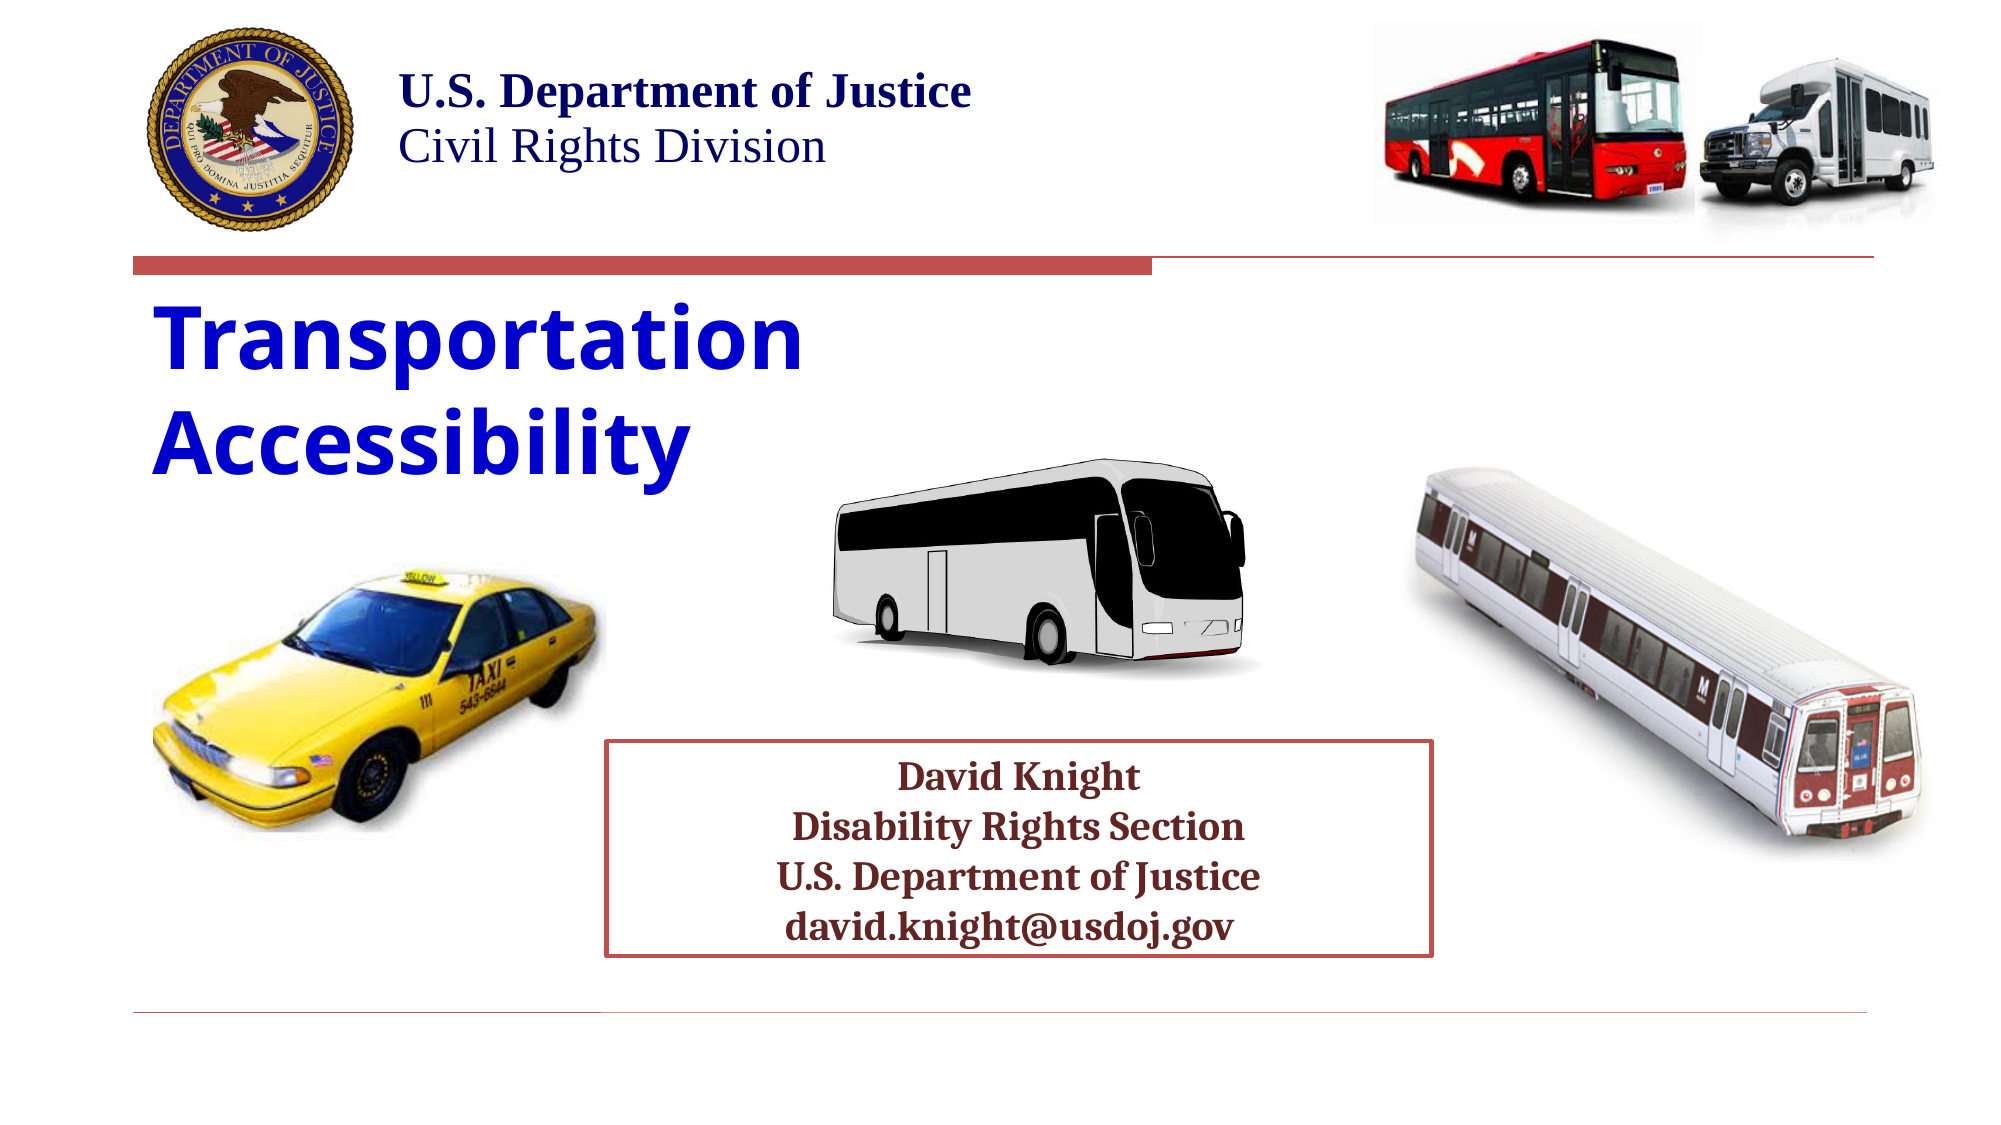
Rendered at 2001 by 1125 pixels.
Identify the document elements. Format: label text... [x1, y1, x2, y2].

picture [1374, 21, 1940, 245]
text_box Transportation Accessibility [137, 274, 1113, 500]
picture [787, 388, 1301, 752]
picture [1387, 458, 1950, 875]
picture [152, 562, 607, 842]
picture [137, 21, 363, 238]
text_box David Knight Disability Rights Section U.S. Department of Justice david.knight@usdoj.gov [604, 739, 1434, 958]
